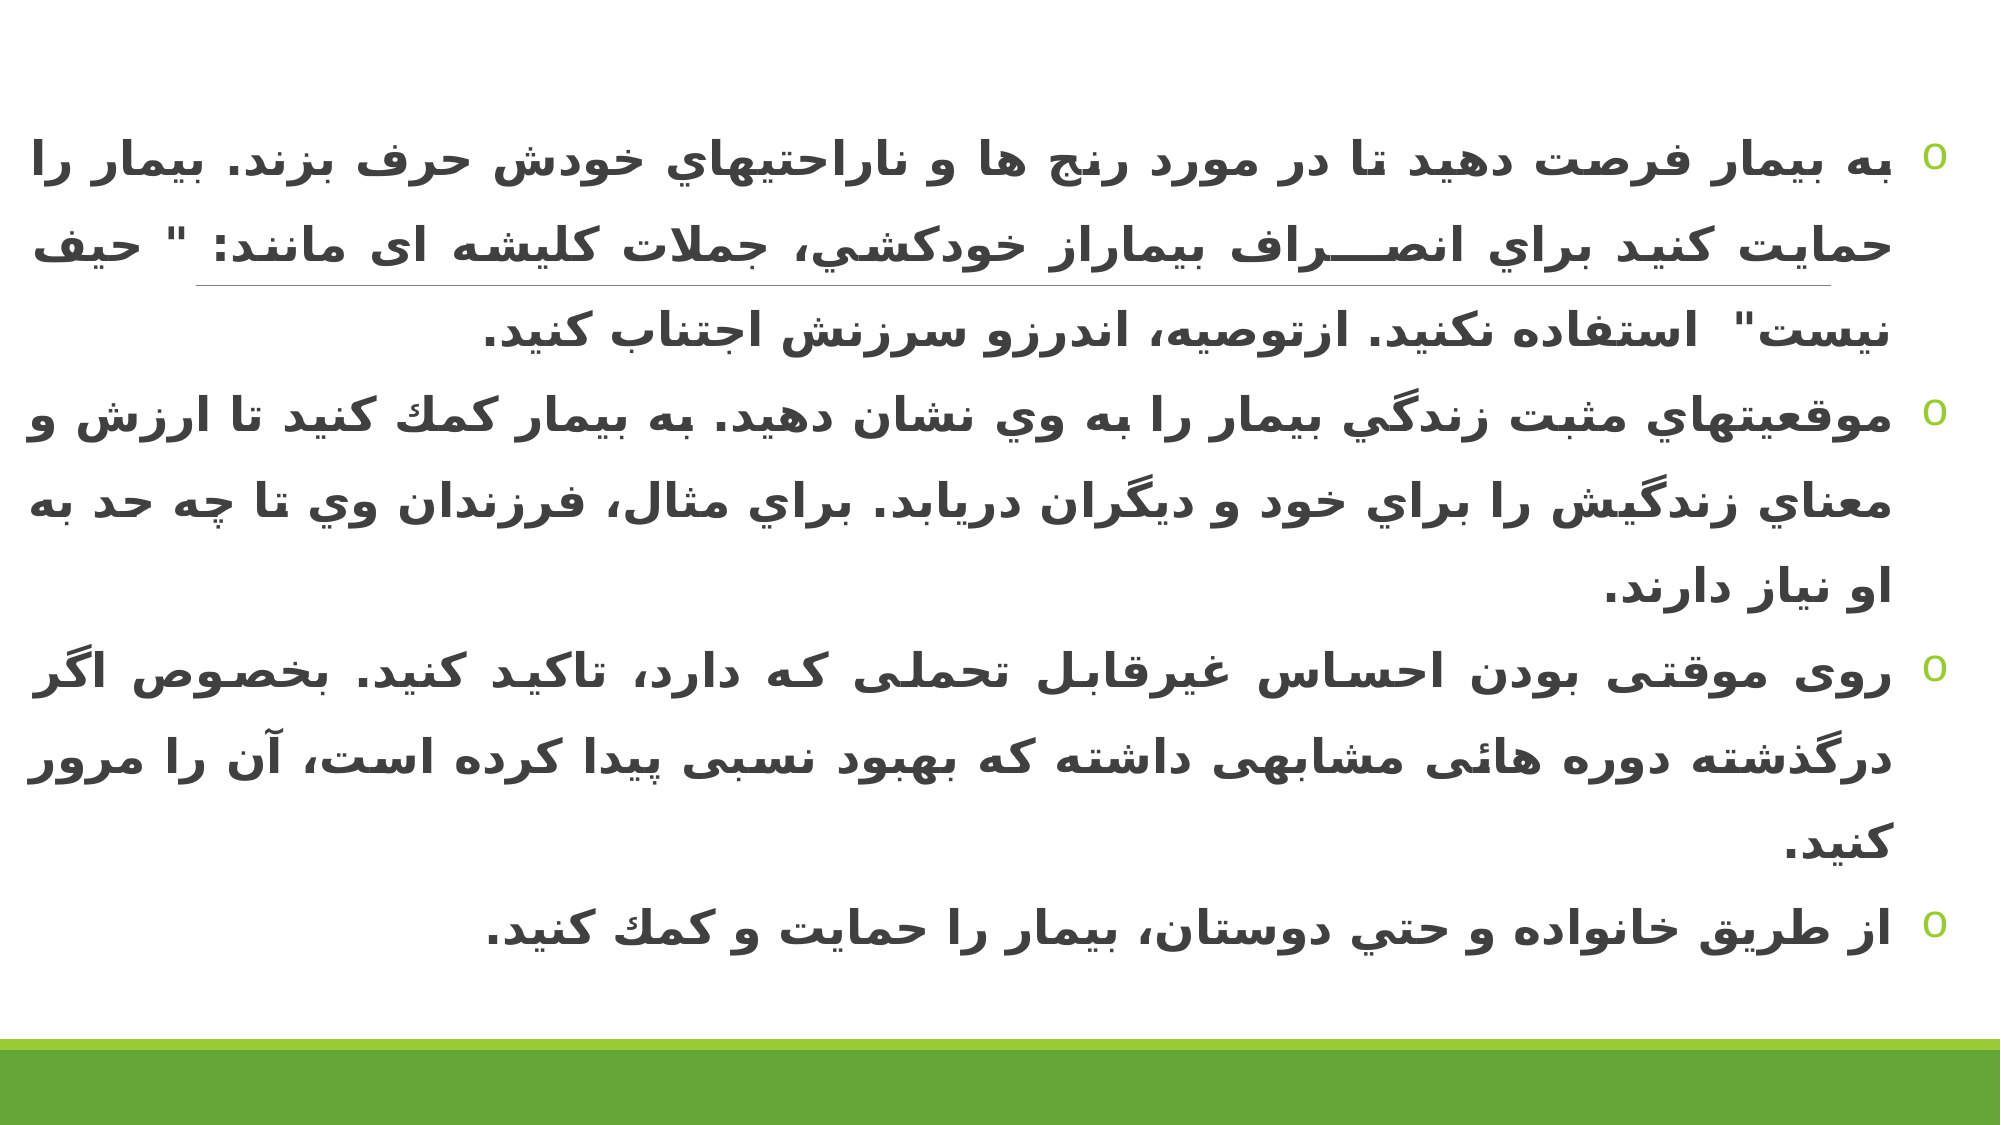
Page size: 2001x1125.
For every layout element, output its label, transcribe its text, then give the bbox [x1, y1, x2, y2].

list به بيمار فرصت دهيد تا در مورد رنج ها و ناراحتيهاي خودش حرف بزند. بيمار را حمايت كنيد براي انصـــراف بيماراز خودكشي، جملات کليشه ای مانند: " حيف نيست" استفاده نكنيد. ازتوصيه، اندرزو سرزنش اجتناب كنيد. موقعيتهاي مثبت زندگي بيمار را به وي نشان دهيد. به بيمار كمك كنيد تا ارزش و معناي زندگيش را براي خود و ديگران دريابد. براي مثال، فرزندان وي تا چه حد به او نياز دارند. روی موقتی بودن احساس غيرقابل تحملی که دارد، تاکيد کنيد. بخصوص اگر درگذشته دوره هائی مشابهی داشته که بهبود نسبی پيدا کرده است، آن را مرور کنيد. از طريق خانواده و حتي دوستان، بيمار را حمايت و كمك كنيد. [27, 92, 1948, 963]
